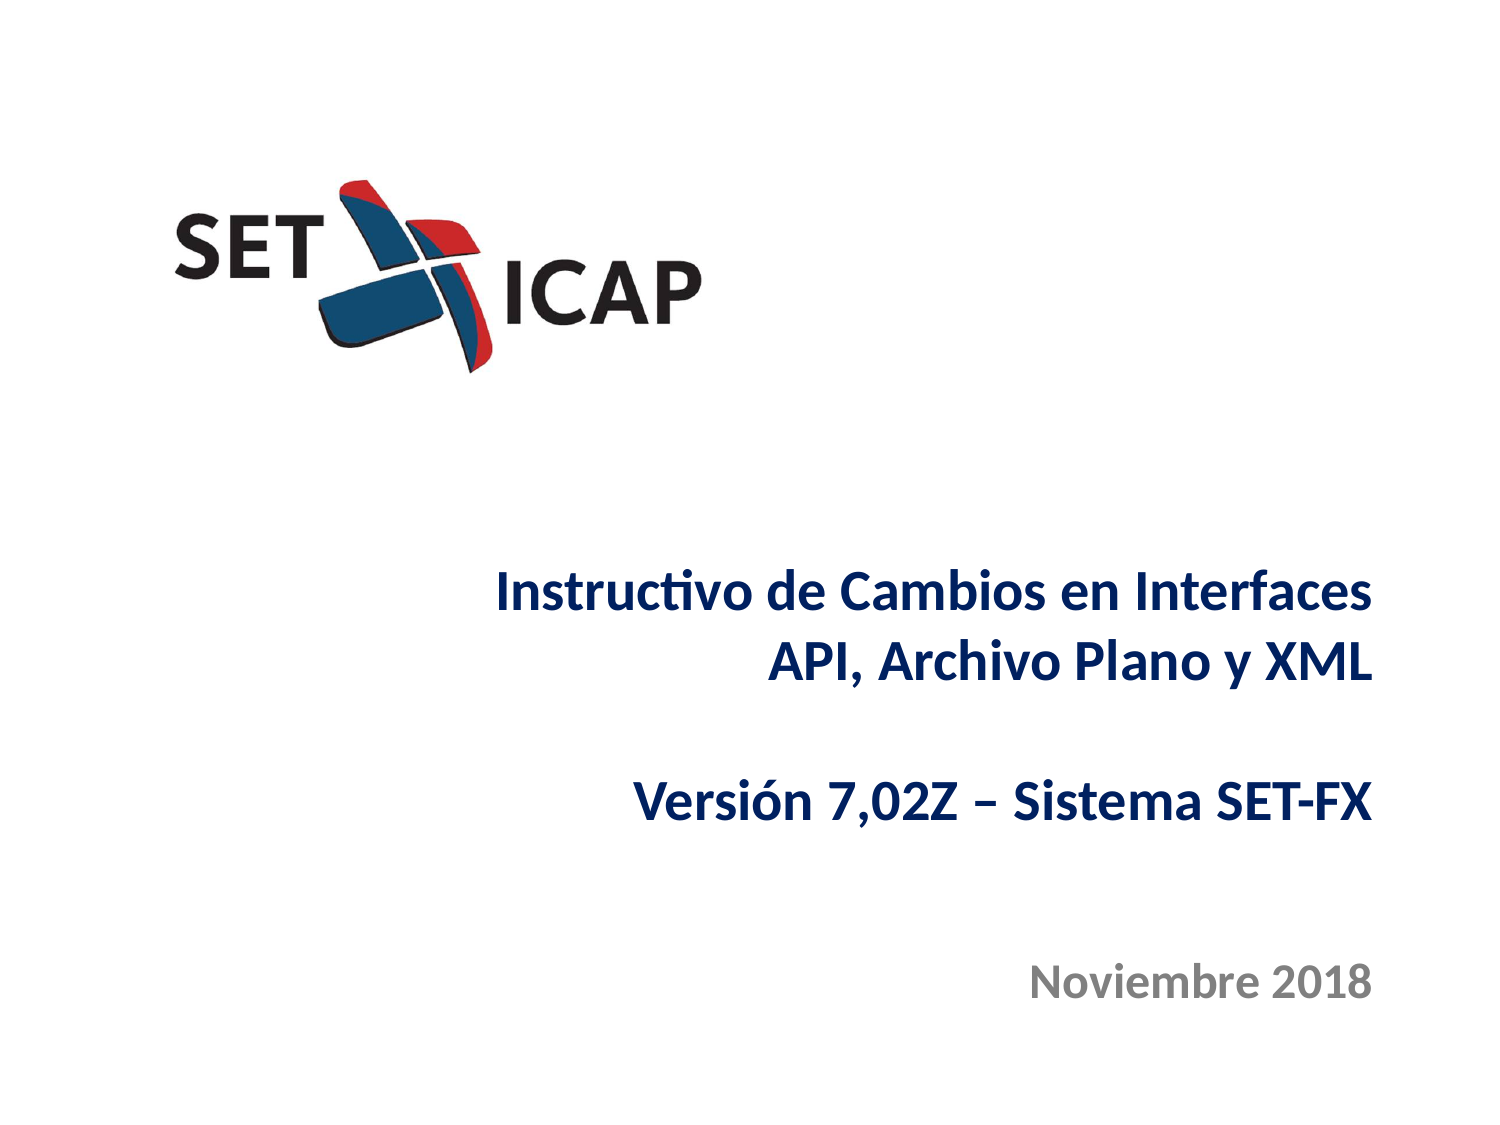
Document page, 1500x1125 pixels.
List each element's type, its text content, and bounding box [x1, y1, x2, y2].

text_box Instructivo de Cambios en Interfaces API, Archivo Plano y XML Versión 7,02Z – Sistema SET-FX [29, 405, 1388, 840]
picture [159, 74, 715, 492]
text_box Noviembre 2018 [242, 861, 1388, 1017]
